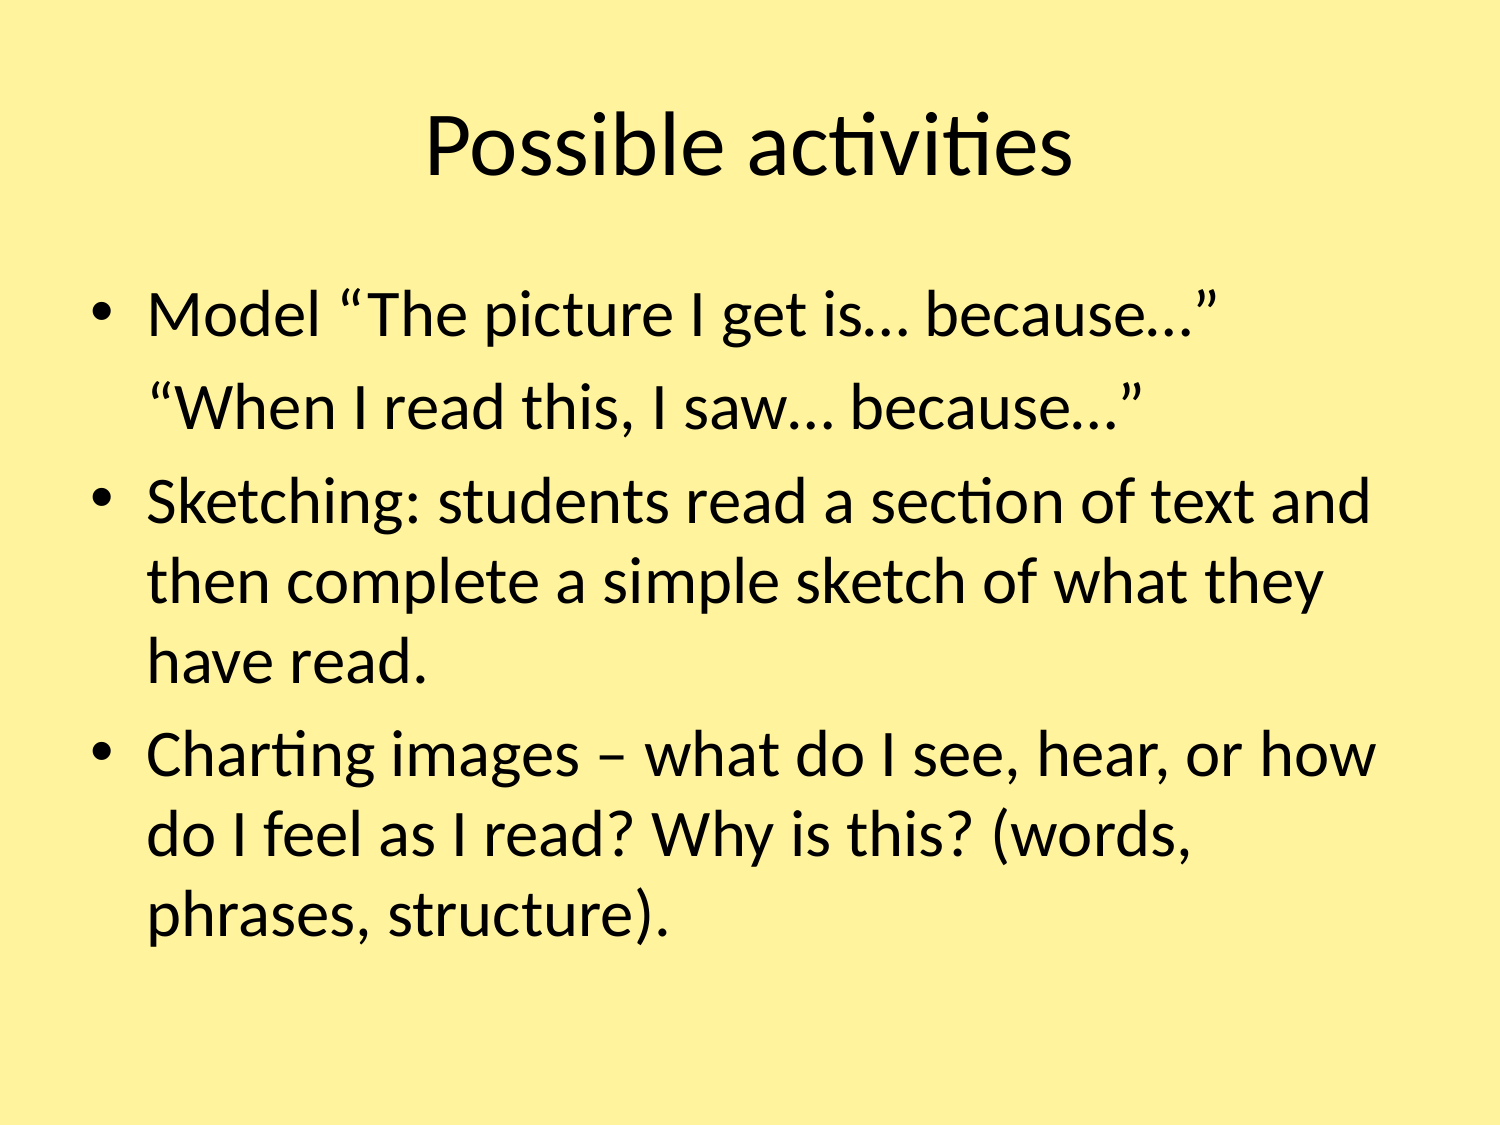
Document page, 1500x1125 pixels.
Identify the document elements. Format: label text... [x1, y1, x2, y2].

list Model “The picture I get is… because…” “When I read this, I saw… because…” Sketching: students read a section of text and then complete a simple sketch of what they have read. Charting images – what do I see, hear, or how do I feel as I read? Why is this? (words, phrases, structure). [75, 262, 1425, 1005]
title Possible activities [75, 45, 1425, 233]
